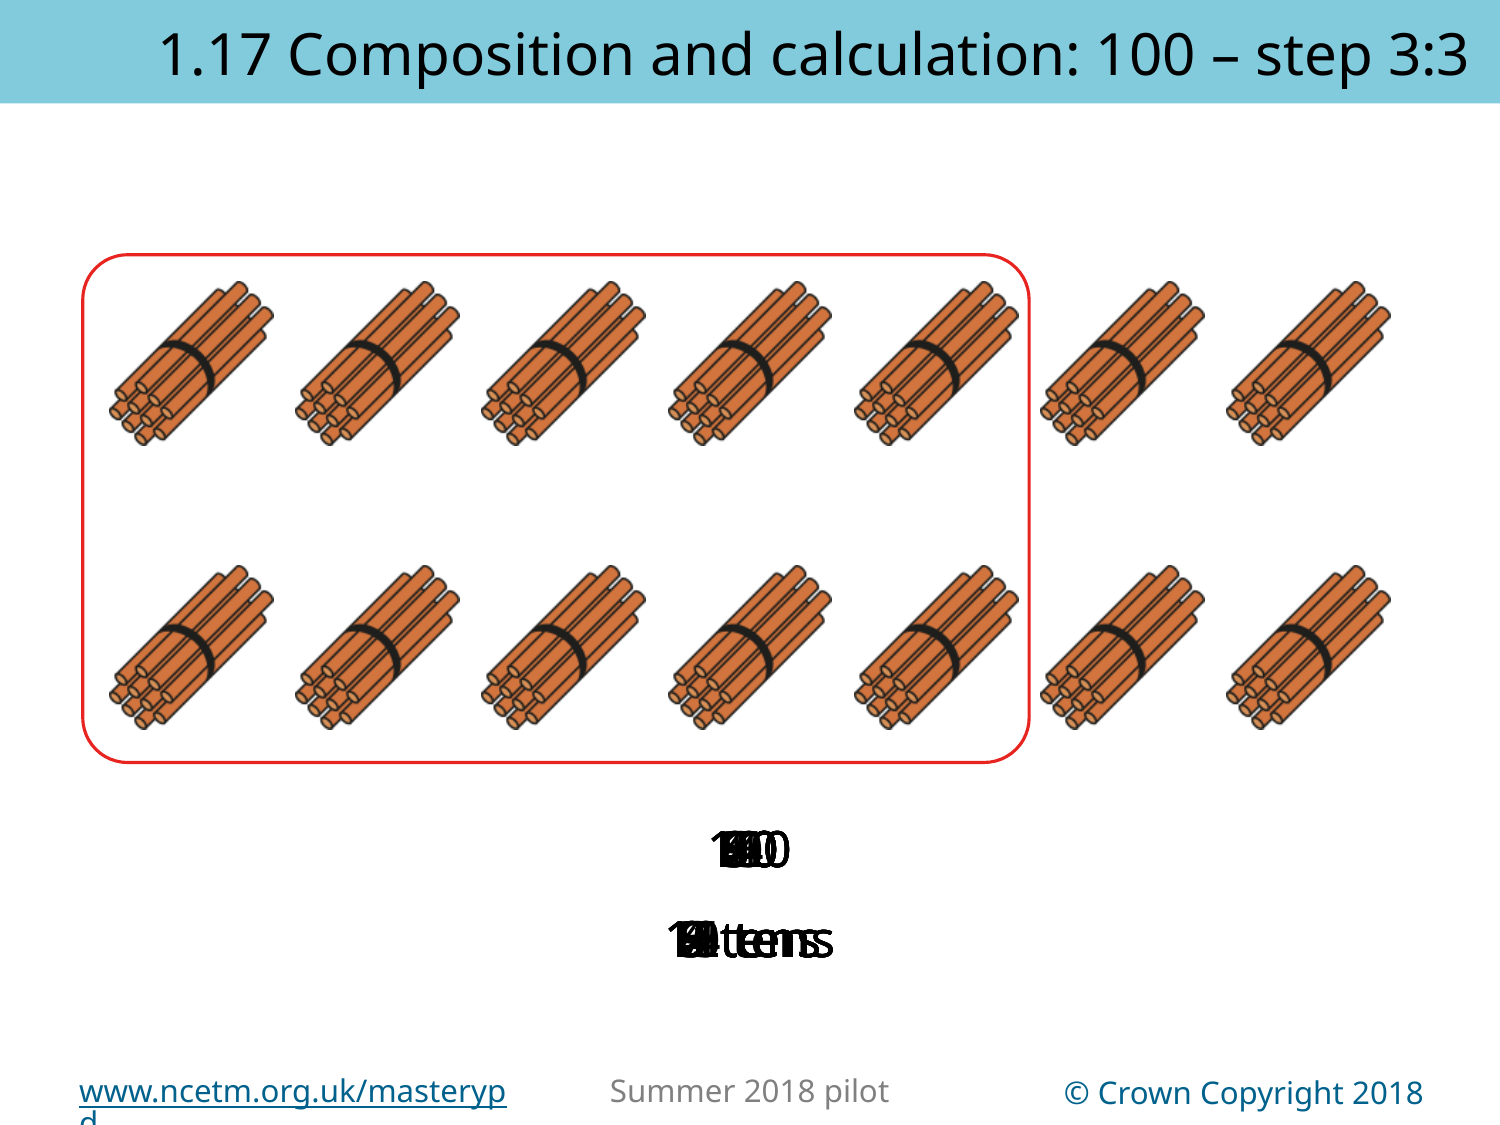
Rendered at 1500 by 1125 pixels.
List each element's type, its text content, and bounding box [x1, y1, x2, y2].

picture [1040, 281, 1205, 446]
picture [108, 281, 274, 446]
text_box 140 [683, 810, 816, 886]
picture [854, 565, 1019, 730]
text_box [82, 254, 1030, 763]
picture [667, 281, 833, 446]
picture [1040, 565, 1205, 730]
picture [108, 565, 274, 730]
picture [1226, 281, 1392, 446]
picture [1226, 565, 1392, 730]
picture [667, 565, 833, 730]
text_box 2 tens [640, 899, 860, 975]
picture [481, 281, 646, 446]
picture [481, 565, 646, 730]
picture [295, 281, 460, 446]
list 1.17 Composition and calculation: 100 – step 3:3 [0, 0, 1500, 104]
picture [854, 281, 1019, 446]
picture [295, 565, 460, 730]
